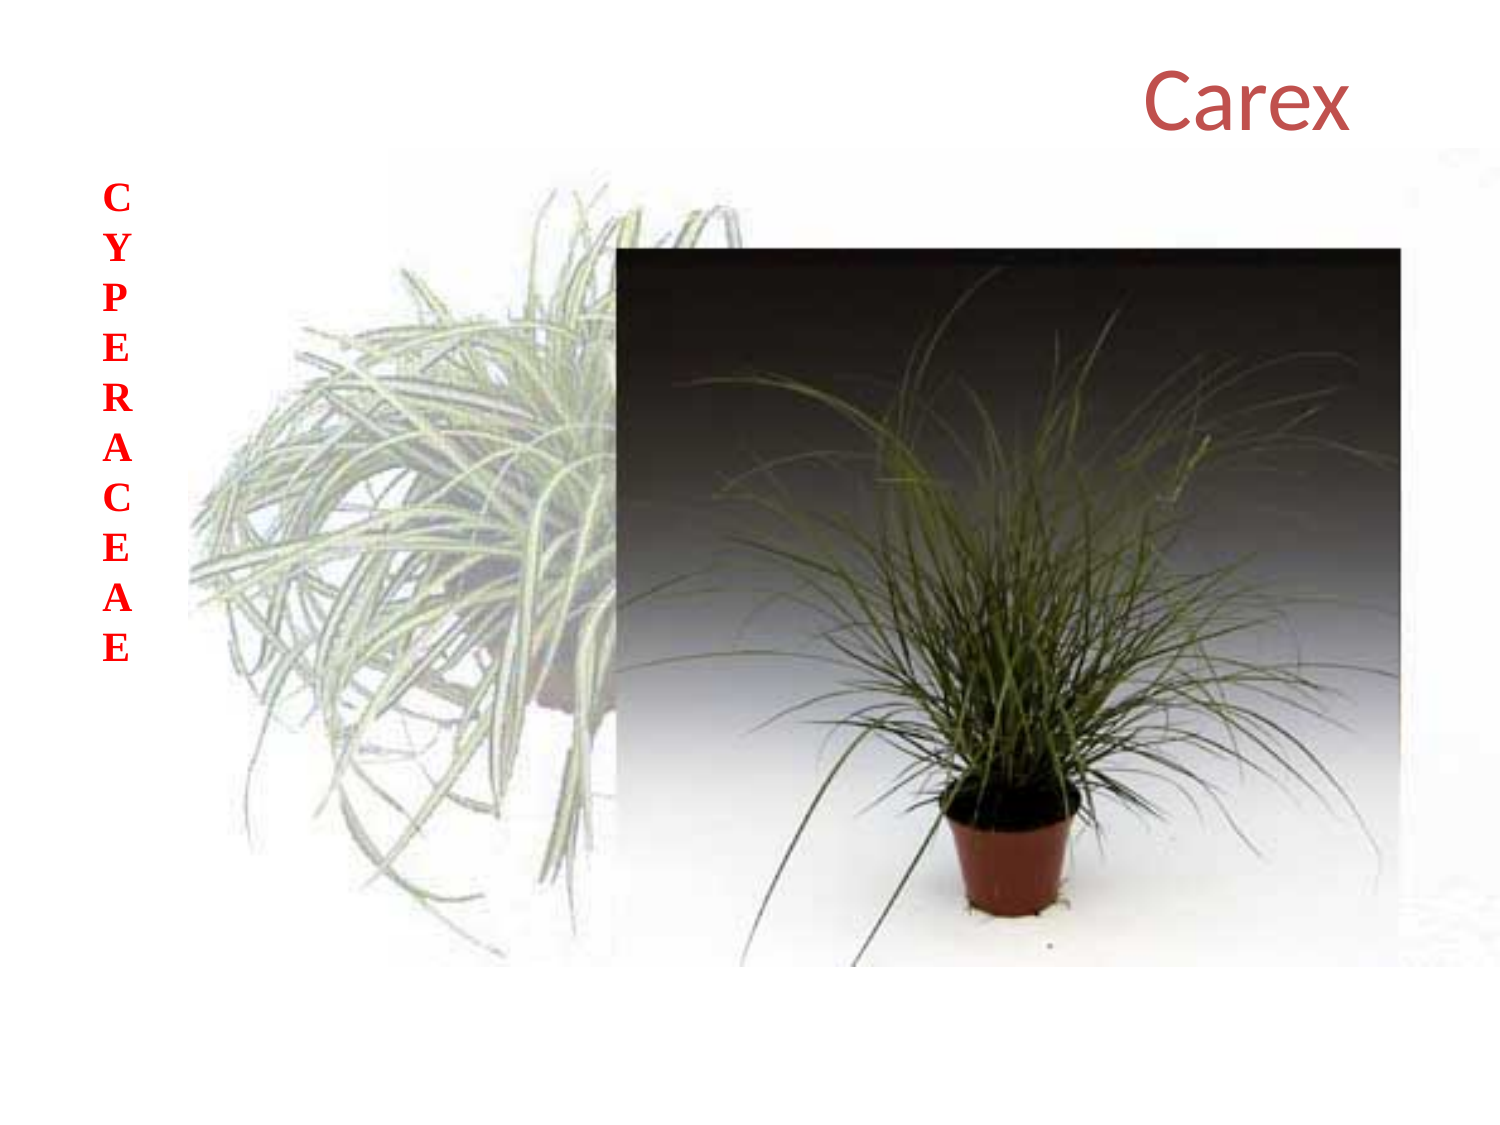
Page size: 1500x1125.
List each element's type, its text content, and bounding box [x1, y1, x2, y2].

title Carex [112, 0, 1388, 188]
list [188, 148, 1500, 967]
text_box CYPERACEAE [87, 162, 150, 678]
